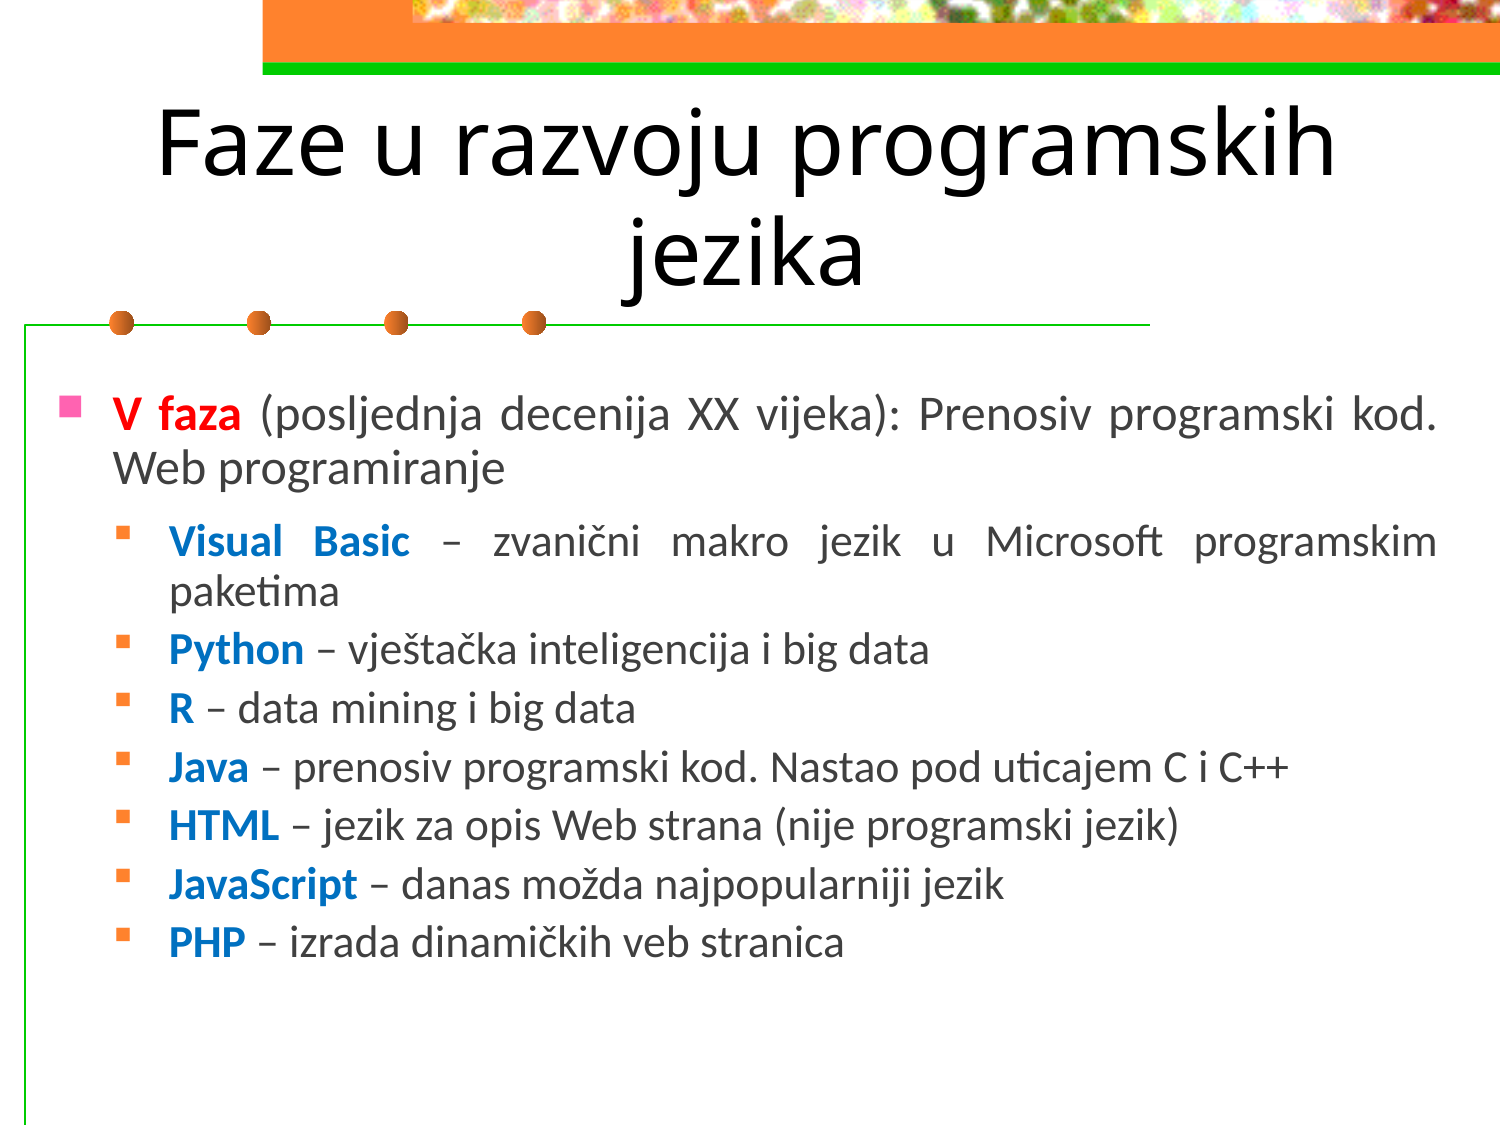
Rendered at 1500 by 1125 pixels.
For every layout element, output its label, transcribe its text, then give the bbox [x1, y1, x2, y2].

title Faze u razvoju programskih jezika [29, 99, 1466, 288]
list V faza (posljednja decenija XX vijeka): Prenosiv programski kod. Web programiranje Visual Basic – zvanični makro jezik u Microsoft programskim paketima Python – vještačka inteligencija i big data R – data mining i big data Java – prenosiv programski kod. Nastao pod uticajem C i C++ HTML – jezik za opis Web strana (nije programski jezik) JavaScript – danas možda najpopularniji jezik PHP – izrada dinamičkih veb stranica [41, 380, 1454, 1035]
picture [412, 0, 1500, 23]
